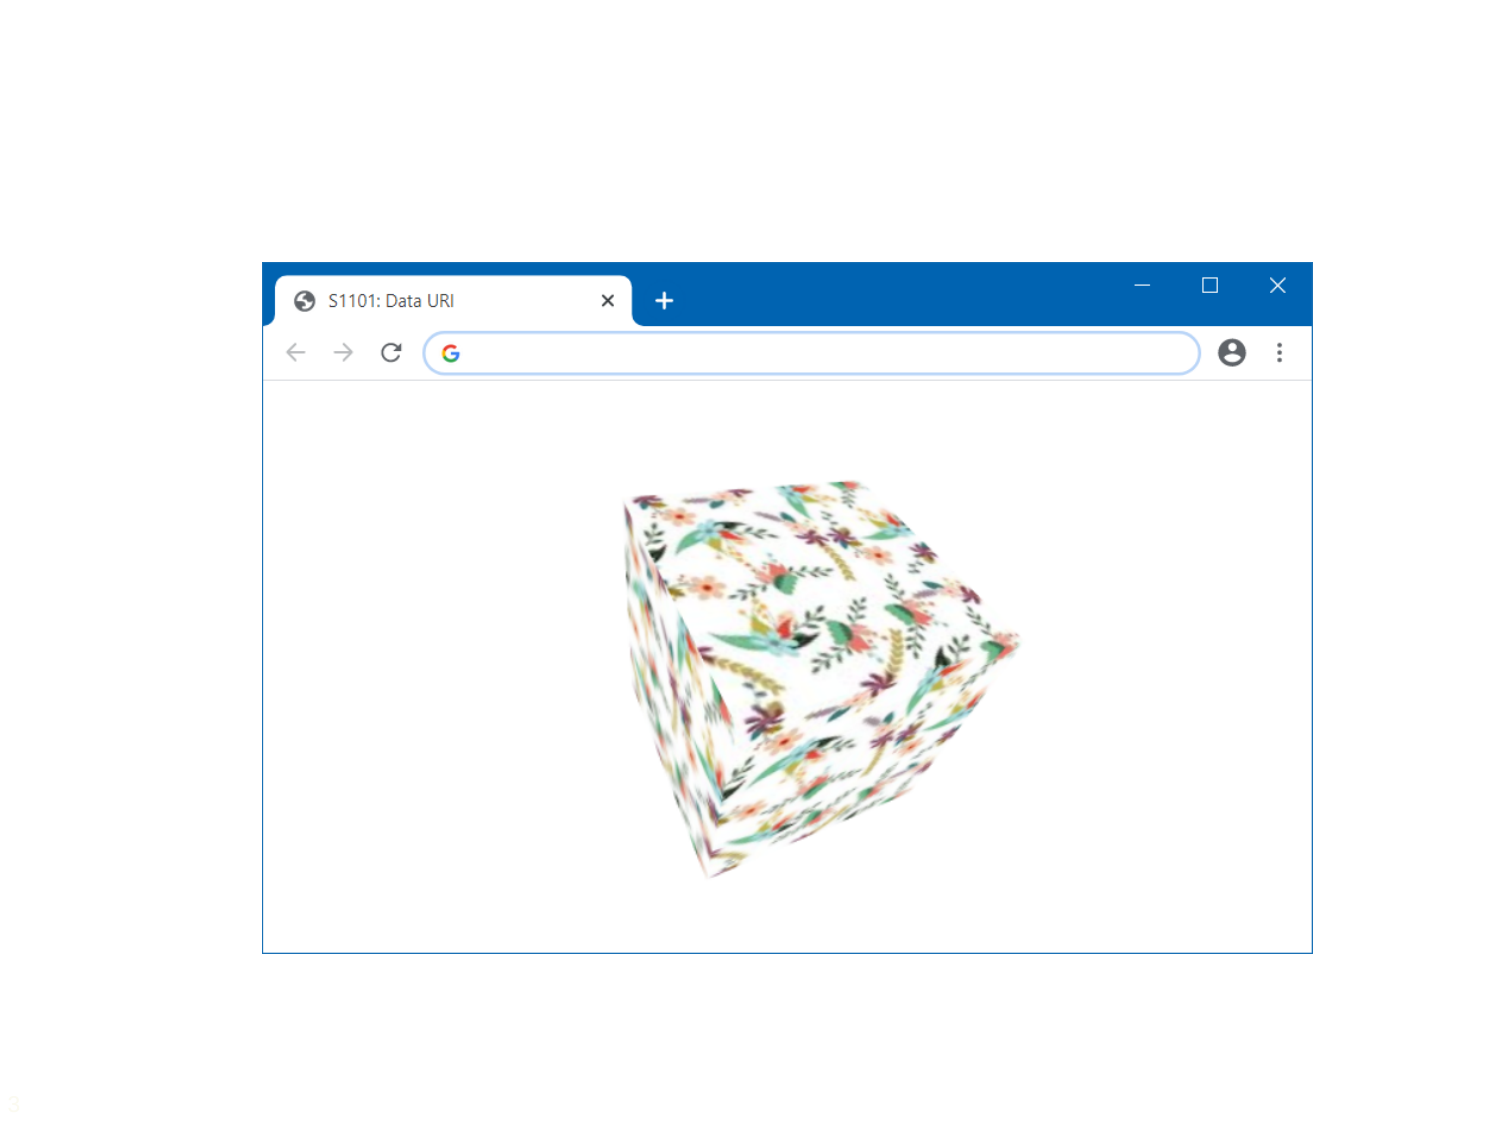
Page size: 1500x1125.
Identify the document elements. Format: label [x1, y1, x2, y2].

picture [262, 262, 1313, 954]
